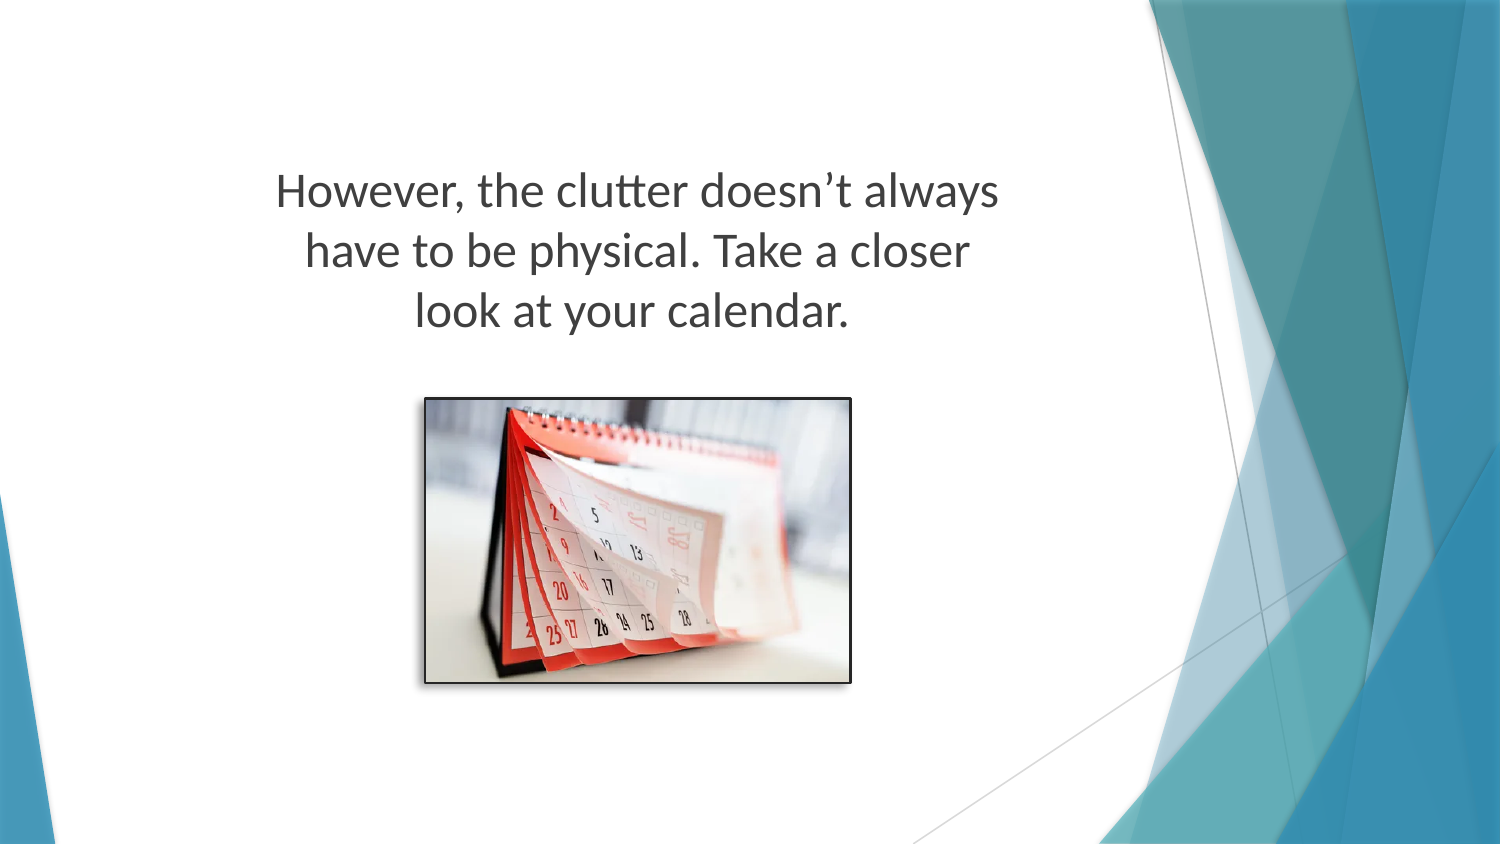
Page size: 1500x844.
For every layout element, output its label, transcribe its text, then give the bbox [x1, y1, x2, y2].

picture [425, 399, 850, 683]
list However, the clutter doesn’t always have to be physical. Take a closer look at your calendar. [253, 150, 1022, 363]
